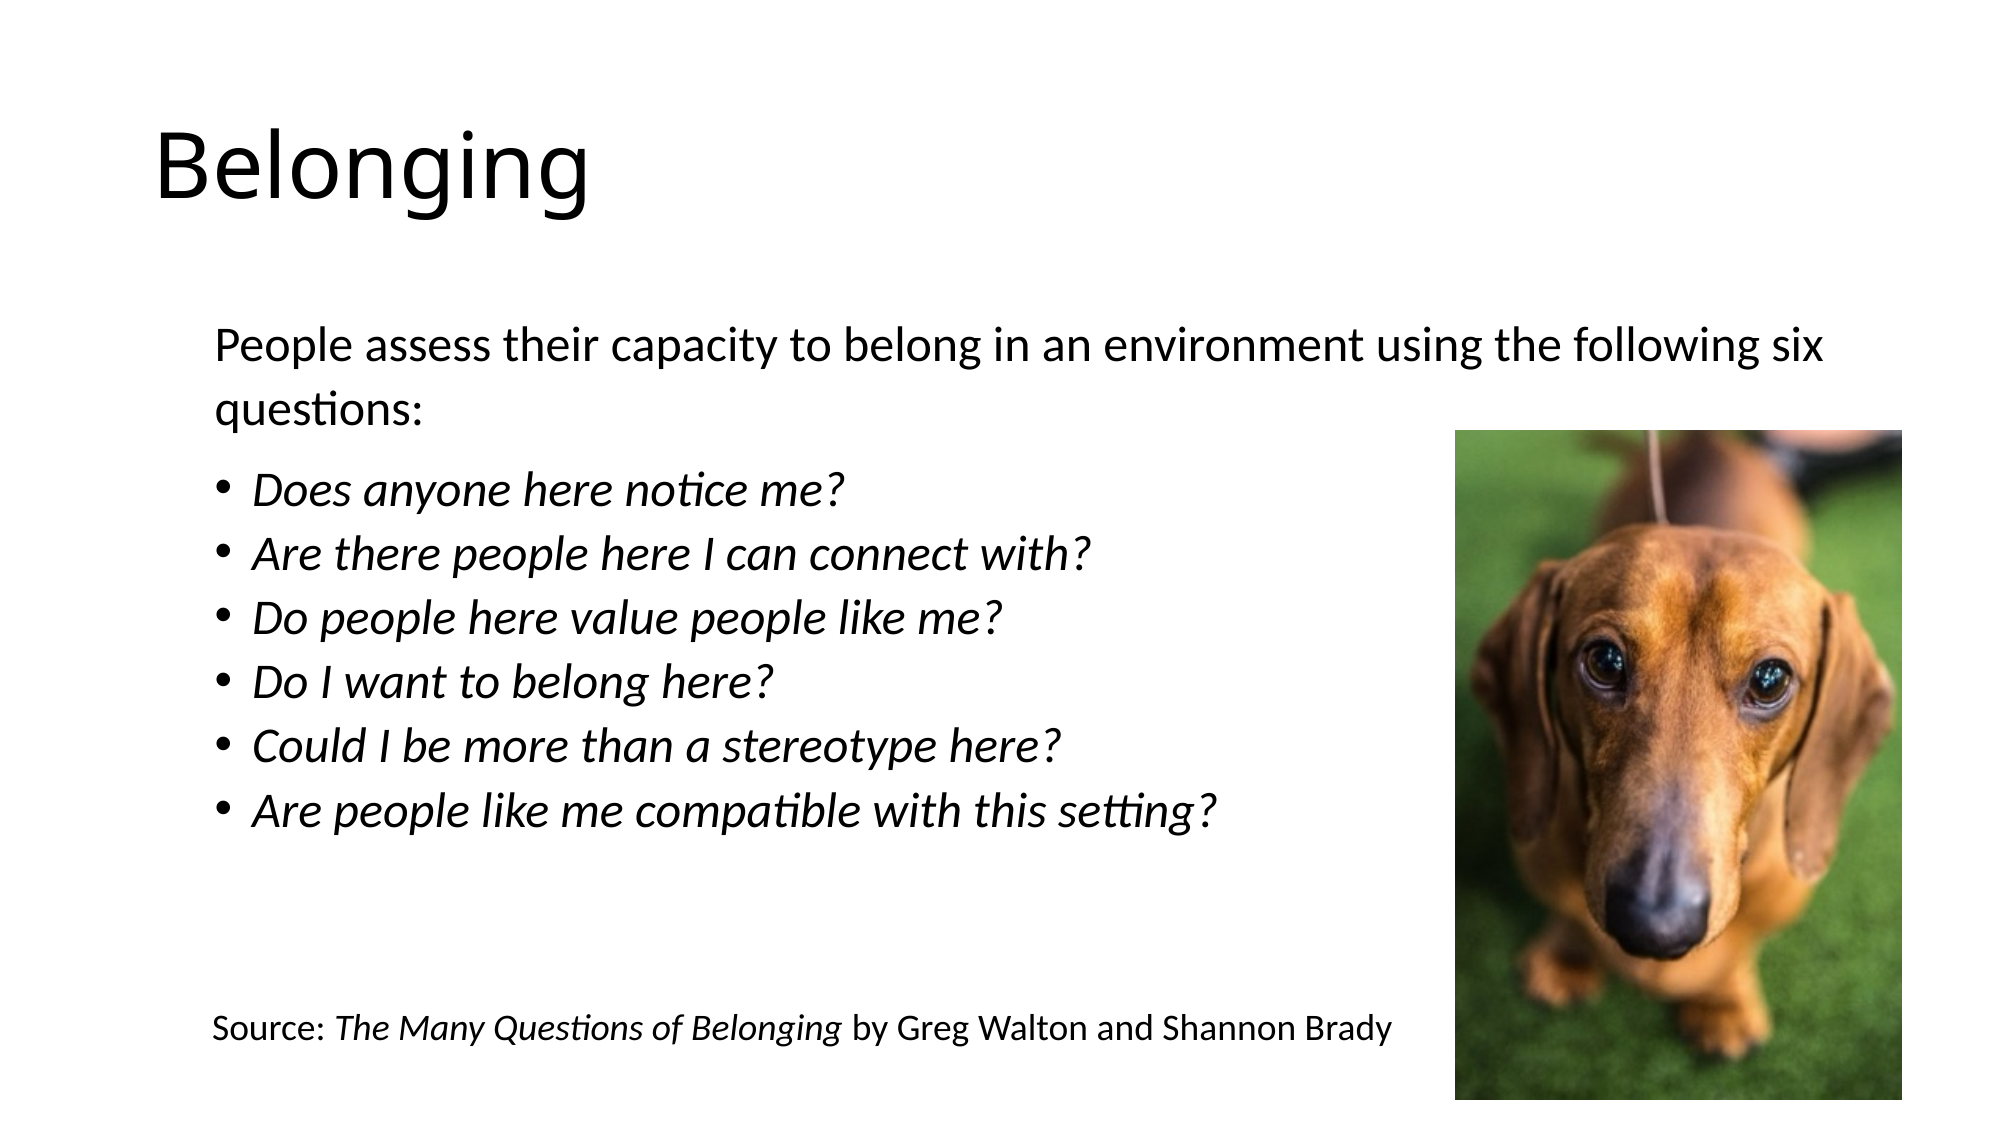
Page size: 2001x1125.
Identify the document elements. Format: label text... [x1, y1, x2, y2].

picture [1455, 430, 1902, 1100]
title Belonging [137, 59, 1863, 278]
text_box Source: The Many Questions of Belonging by Greg Walton and Shannon Brady [197, 995, 1417, 1056]
list People assess their capacity to belong in an environment using the following six questions: Does anyone here notice me? Are there people here I can connect with? Do people here value people like me? Do I want to belong here? Could I be more than a stereotype here? Are people like me compatible with this setting? [199, 299, 1863, 925]
